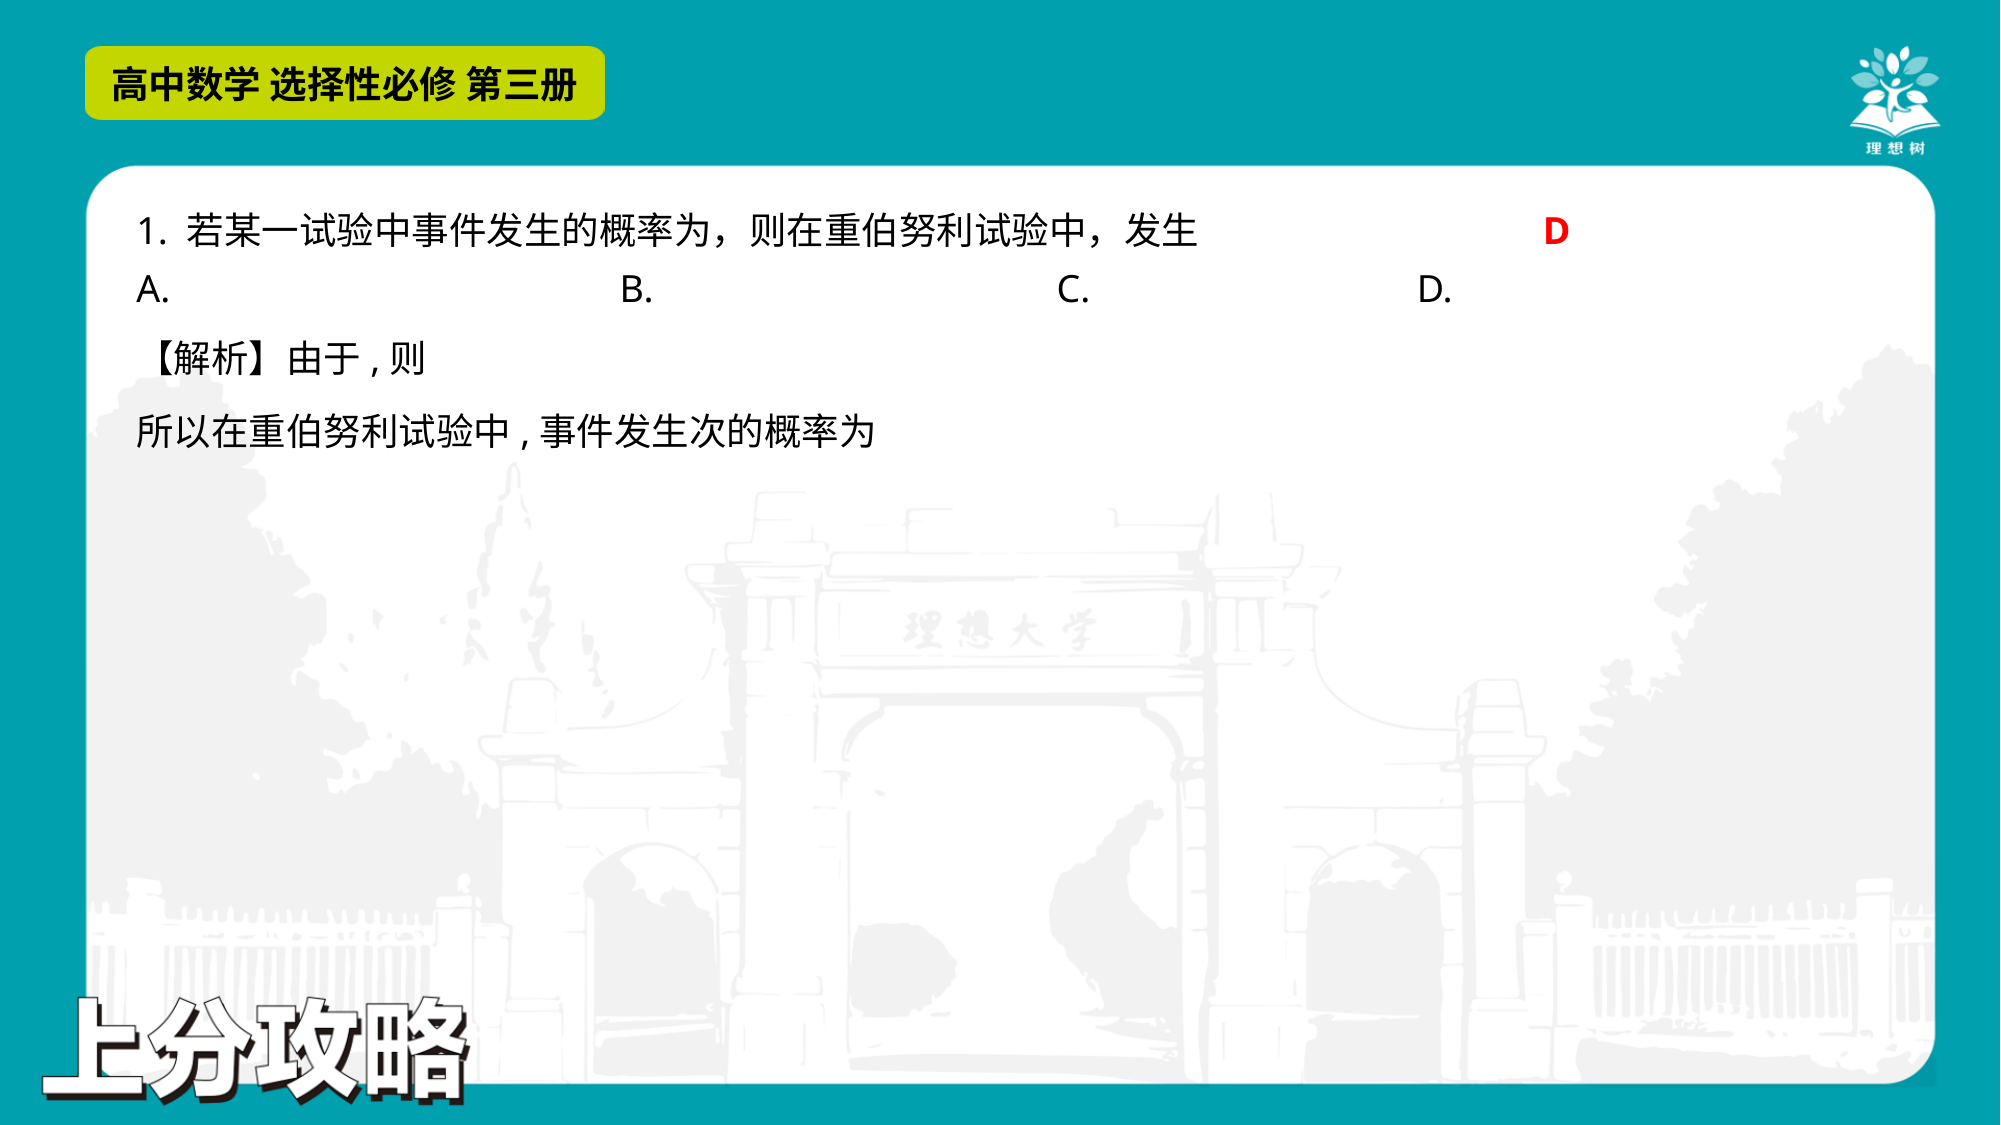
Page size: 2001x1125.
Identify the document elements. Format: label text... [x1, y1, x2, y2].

text_box D [1529, 176, 1584, 243]
picture [0, 0, 2000, 1125]
